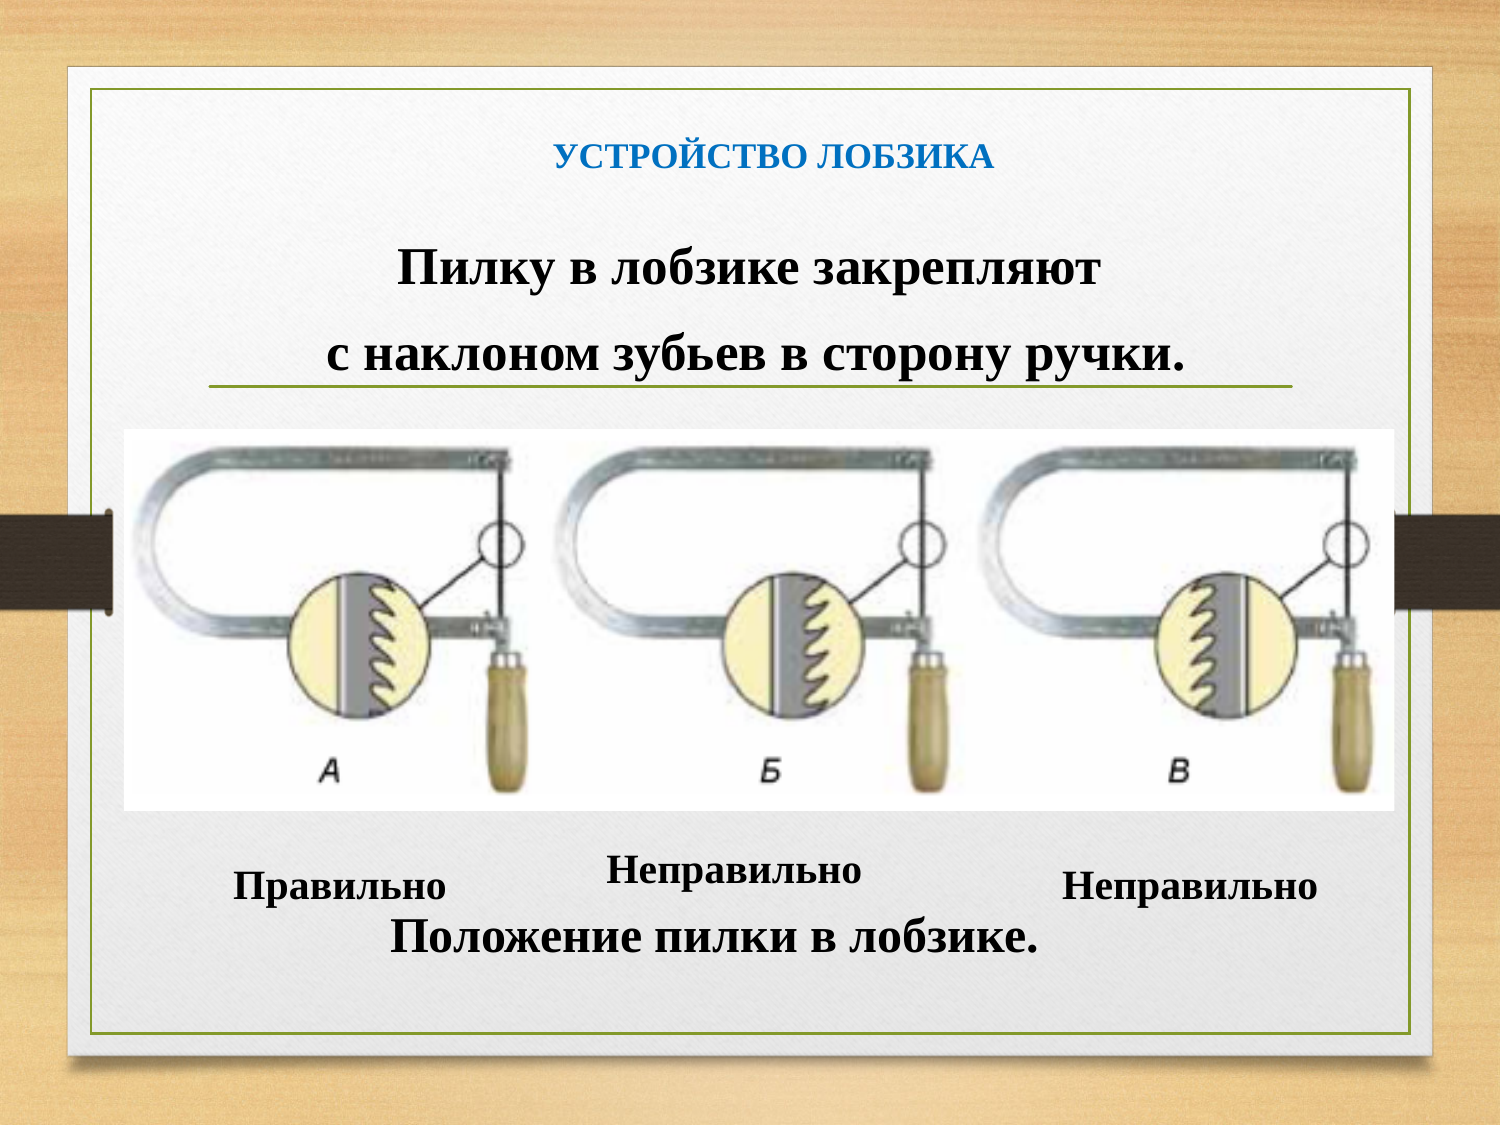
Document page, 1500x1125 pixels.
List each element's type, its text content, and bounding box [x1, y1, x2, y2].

text_box Неправильно [986, 850, 1395, 916]
text_box Правильно [218, 850, 514, 916]
list Пилку в лобзике закрепляют с наклоном зубьев в сторону ручки. [88, 223, 1425, 391]
title УСТРОЙСТВО ЛОБЗИКА [253, 66, 1294, 184]
picture [0, 0, 1500, 1125]
text_box Положение пилки в лобзике. [277, 894, 1152, 970]
text_box Неправильно [525, 834, 944, 894]
text_box [147, 314, 1376, 390]
